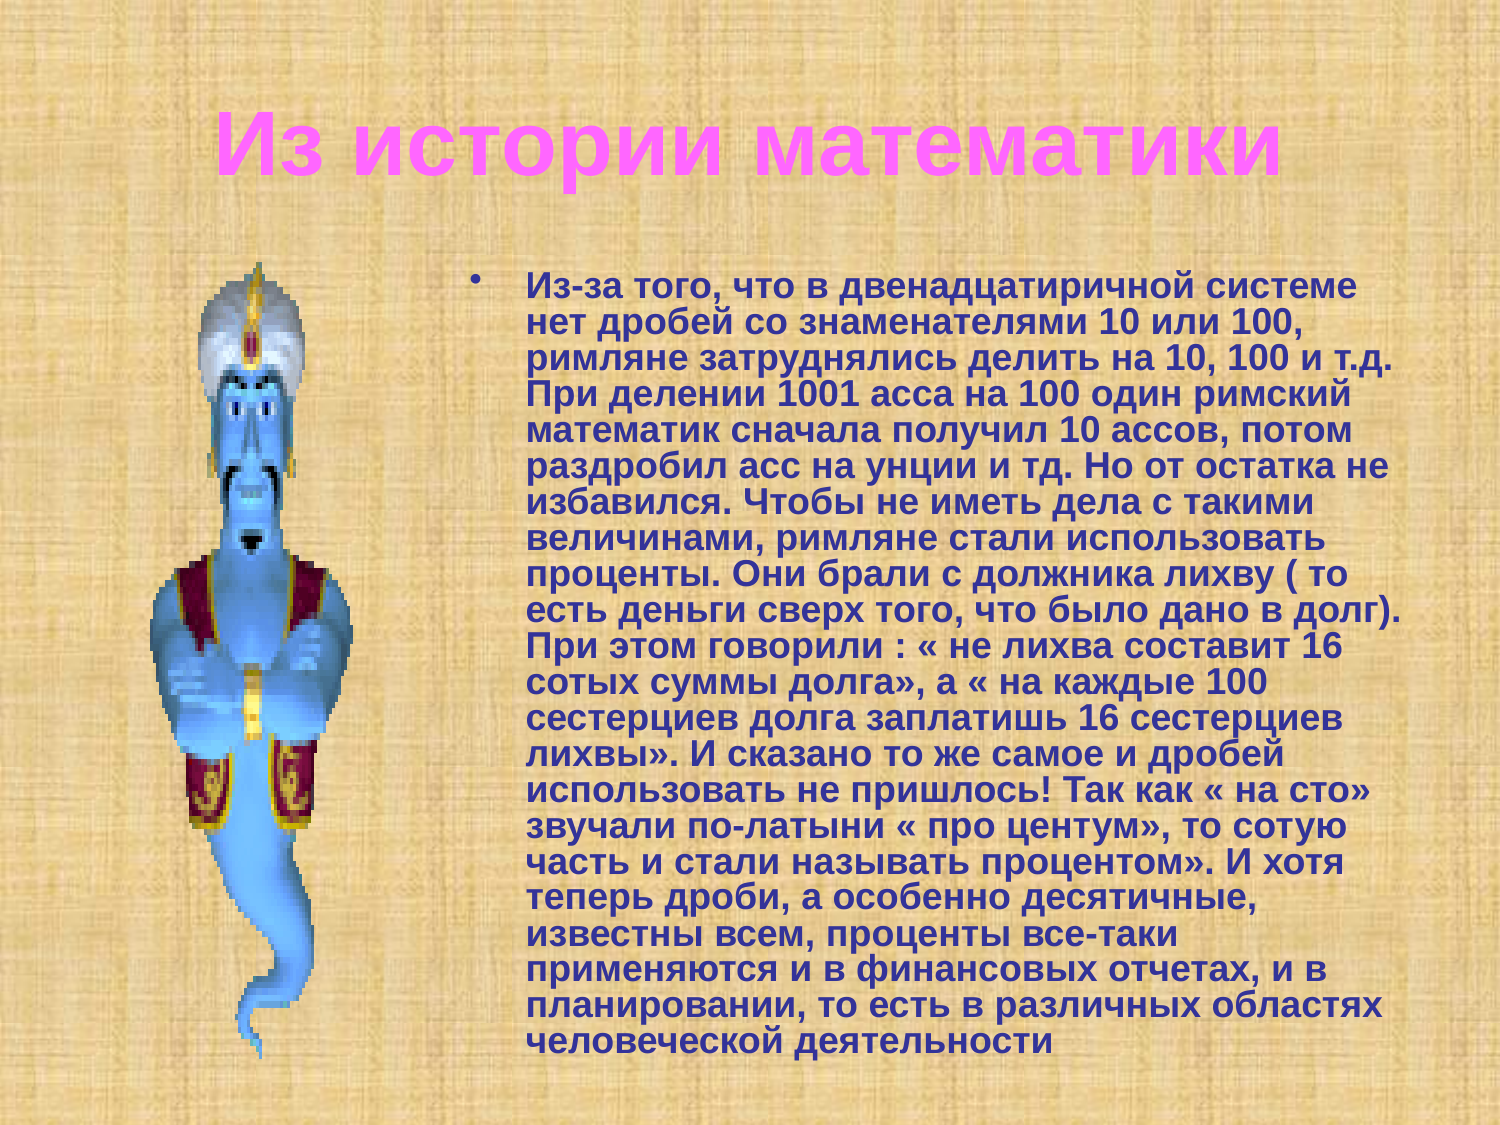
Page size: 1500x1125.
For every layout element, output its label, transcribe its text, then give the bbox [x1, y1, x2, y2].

title Из истории математики [74, 44, 1426, 233]
picture [0, 0, 1500, 1125]
list Из-за того, что в двенадцатиричной системе нет дробей со знаменателями 10 или 100, римляне затруднялись делить на 10, 100 и т.д. При делении 1001 асса на 100 один римский математик сначала получил 10 ассов, потом раздробил асс на унции и тд. Но от остатка не избавился. Чтобы не иметь дела с такими величинами, римляне стали использовать проценты. Они брали с должника лихву ( то есть деньги сверх того, что было дано в долг). При этом говорили : « не лихва составит 16 сотых суммы долга», а « на каждые 100 сестерциев долга заплатишь 16 сестерциев лихвы». И сказано то же самое и дробей использовать не пришлось! Так как « на сто» звучали по-латыни « про центум», то сотую часть и стали называть процентом». И хотя теперь дроби, а особенно десятичные, известны всем, проценты все-таки применяются и в финансовых отчетах, и в планировании, то есть в различных областях человеческой деятельности [454, 262, 1426, 1006]
